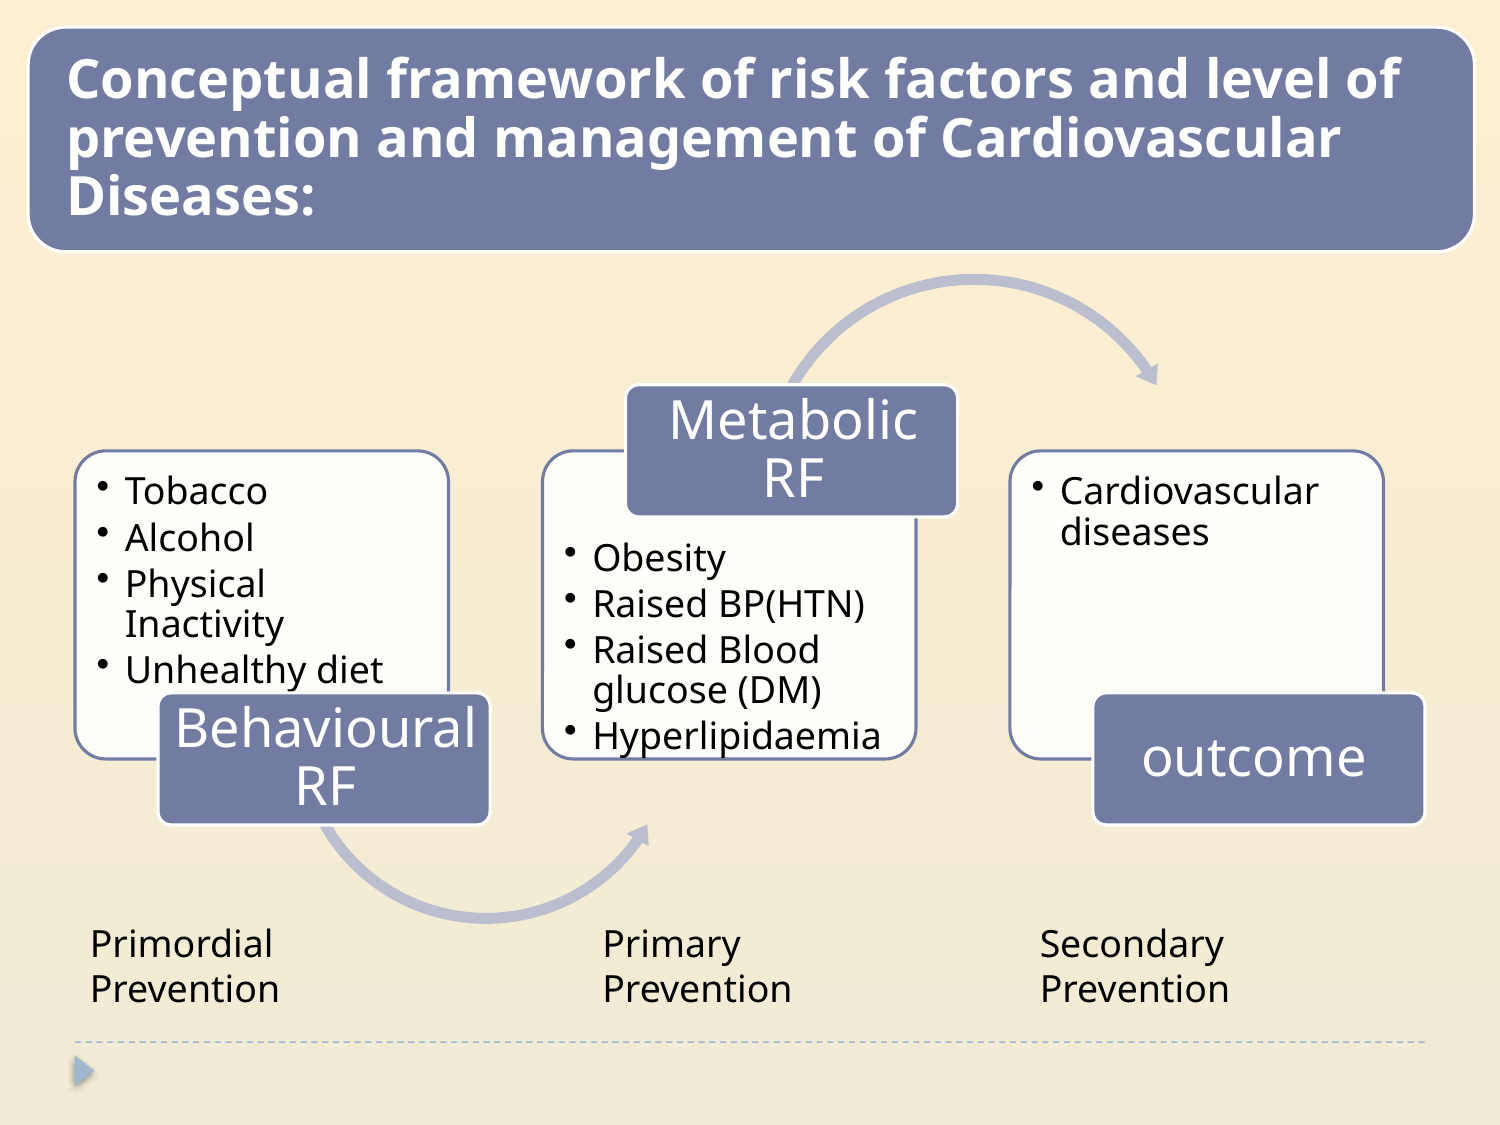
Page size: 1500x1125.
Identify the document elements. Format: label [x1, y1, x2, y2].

list [74, 199, 1426, 1011]
text_box [27, 26, 1475, 255]
